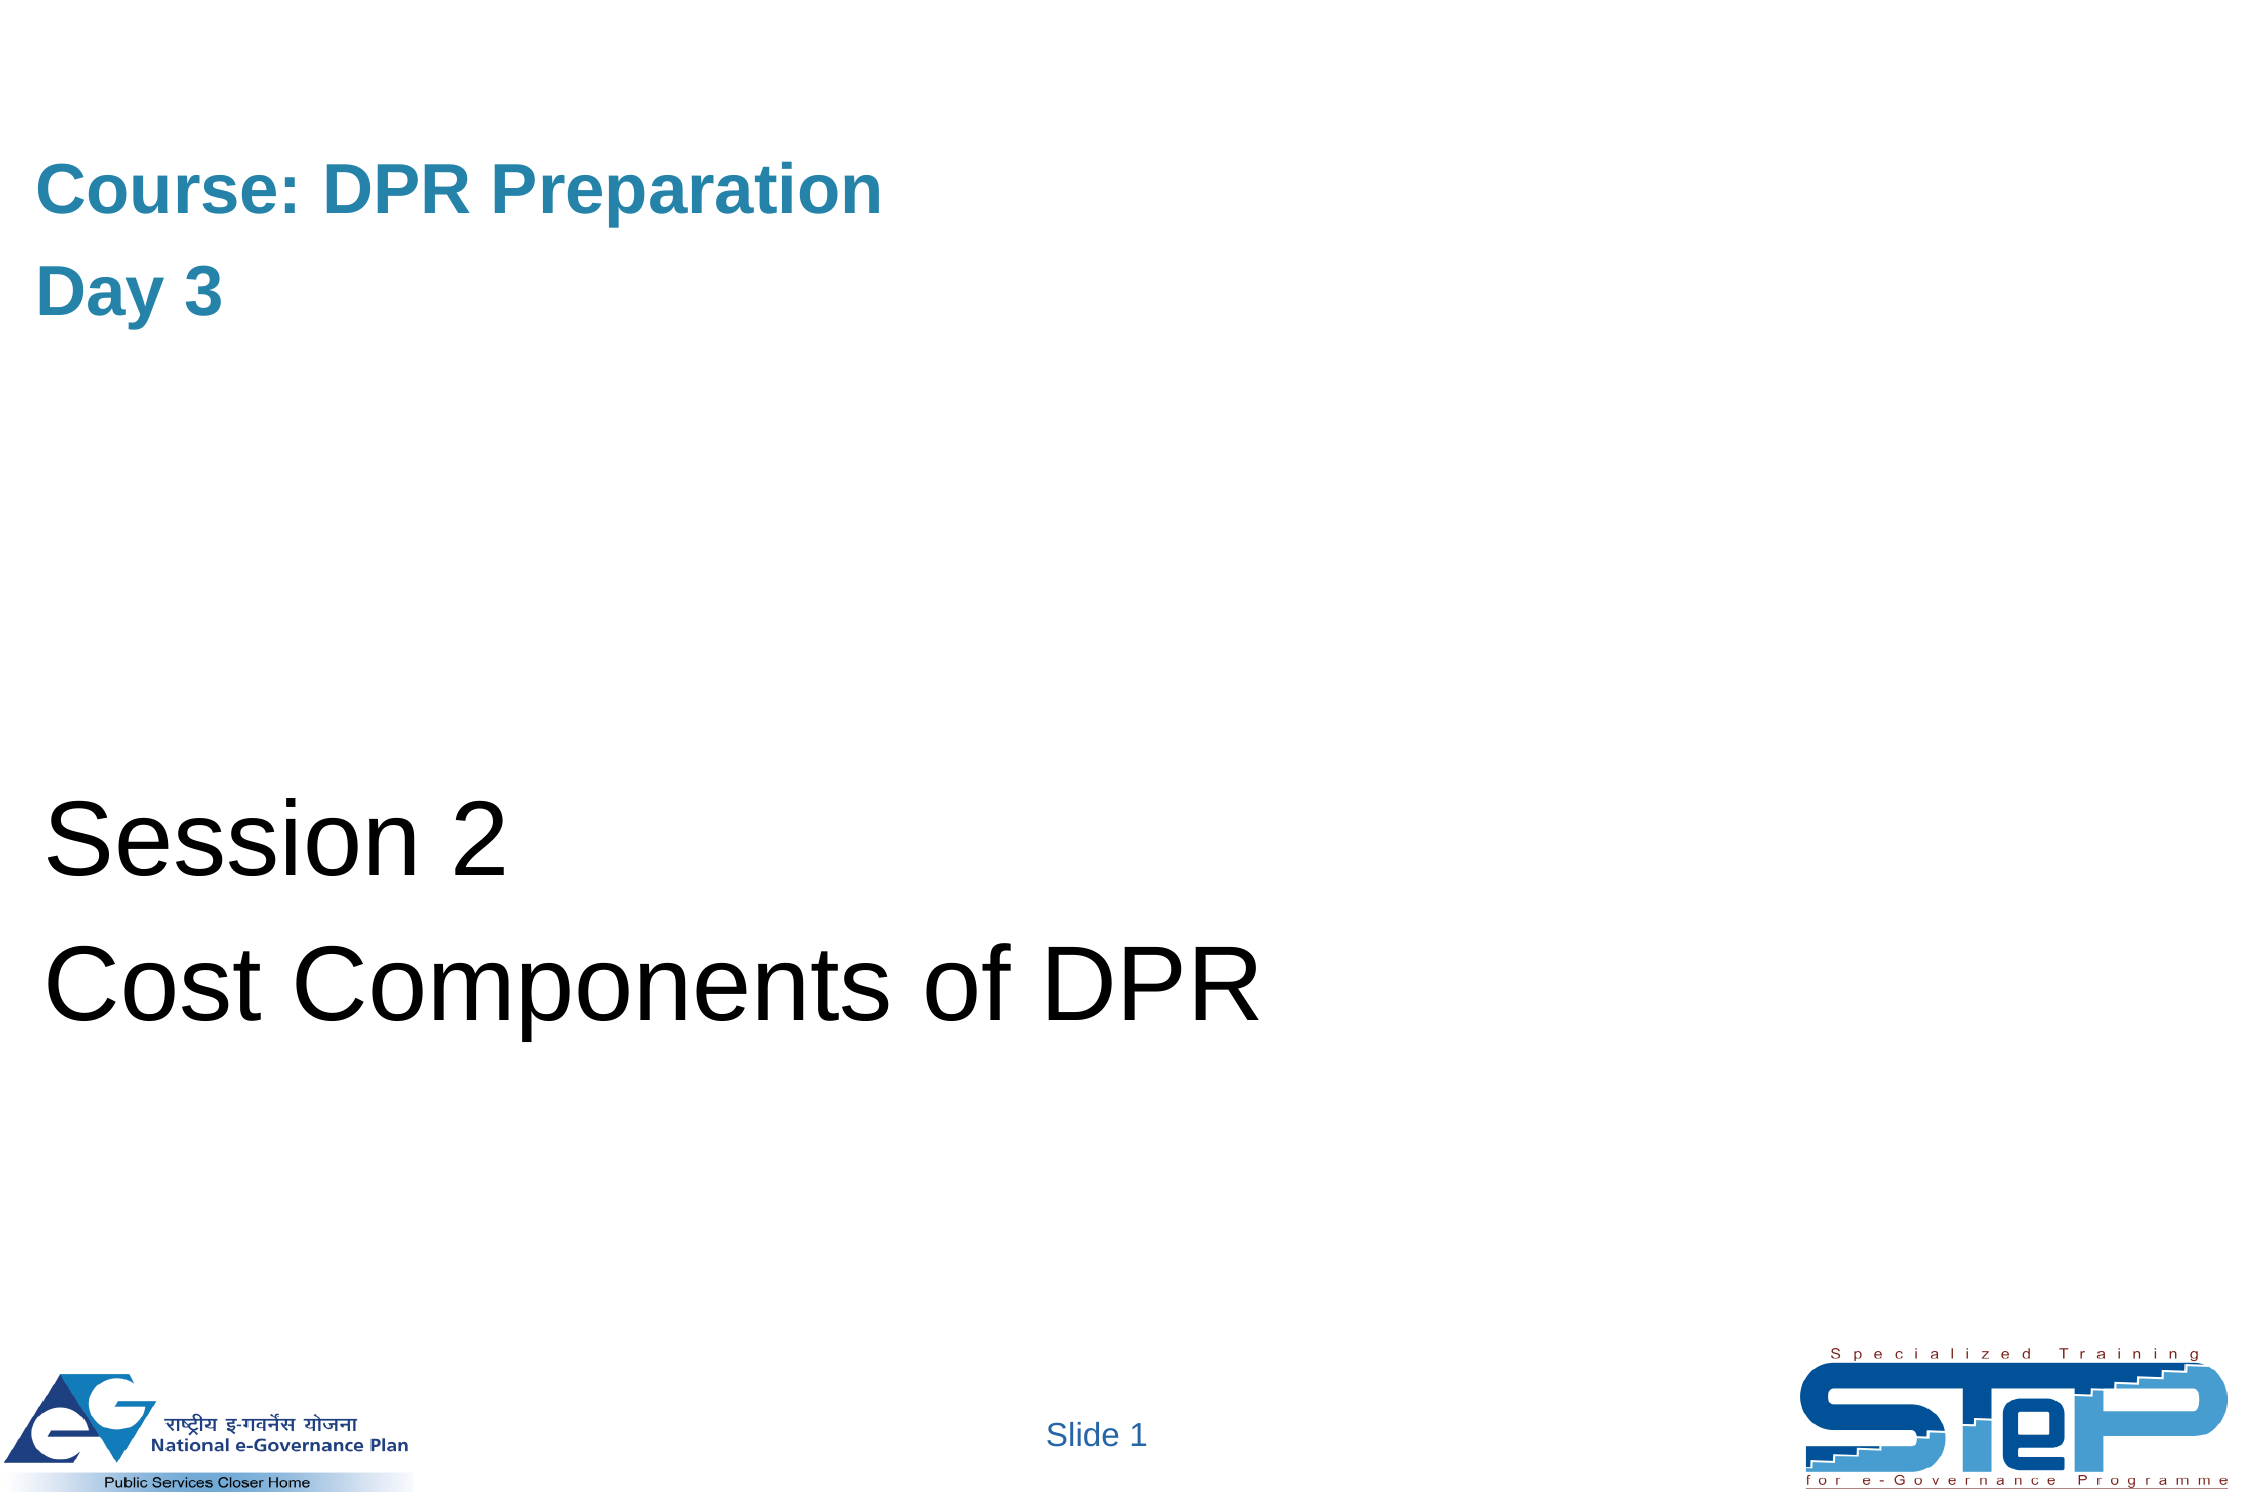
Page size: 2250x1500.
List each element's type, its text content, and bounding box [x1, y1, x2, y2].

picture [1800, 1348, 2228, 1489]
text_box Session 2 Cost Components of DPR [28, 768, 2214, 1042]
text_box Course: DPR Preparation Day 3 [20, 142, 2206, 331]
picture [3, 1374, 413, 1492]
